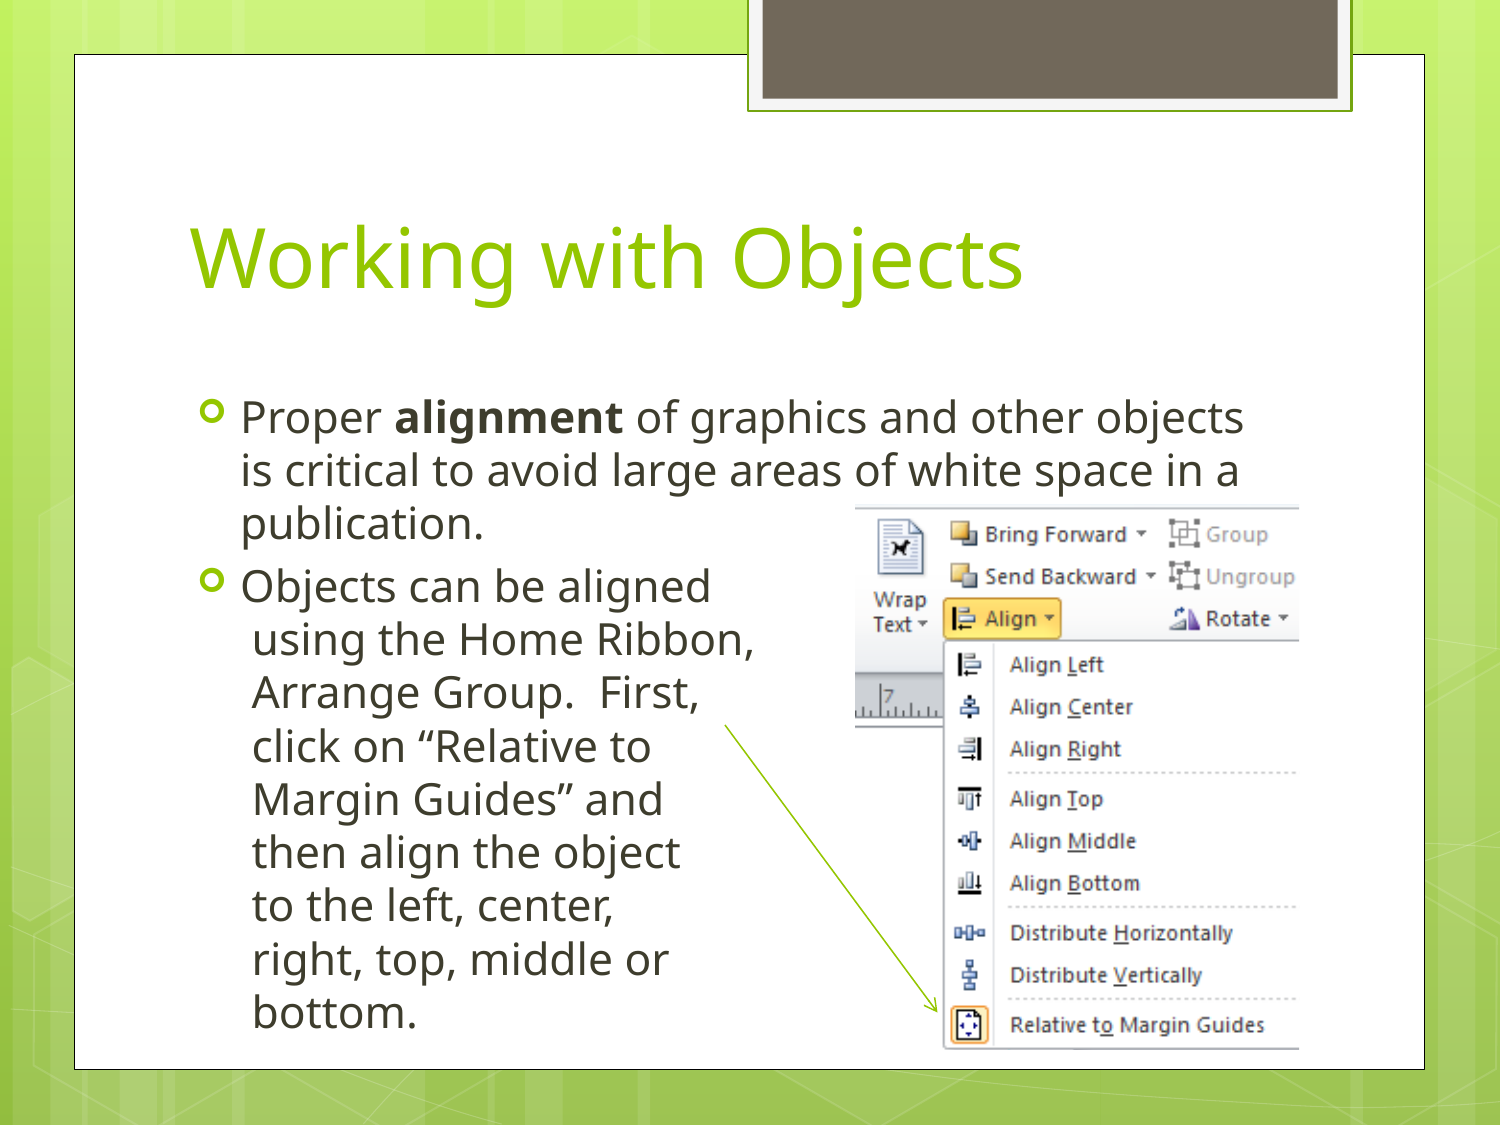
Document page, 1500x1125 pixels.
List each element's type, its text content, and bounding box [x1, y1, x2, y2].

list Proper alignment of graphics and other objects is critical to avoid large areas of white space in a publication. Objects can be aligned using the Home Ribbon, Arrange Group. First, click on “Relative to Margin Guides” and then align the object to the left, center, right, top, middle or bottom. [171, 381, 1283, 1050]
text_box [724, 724, 938, 1013]
title Working with Objects [174, 125, 1328, 313]
picture [854, 504, 1300, 1051]
